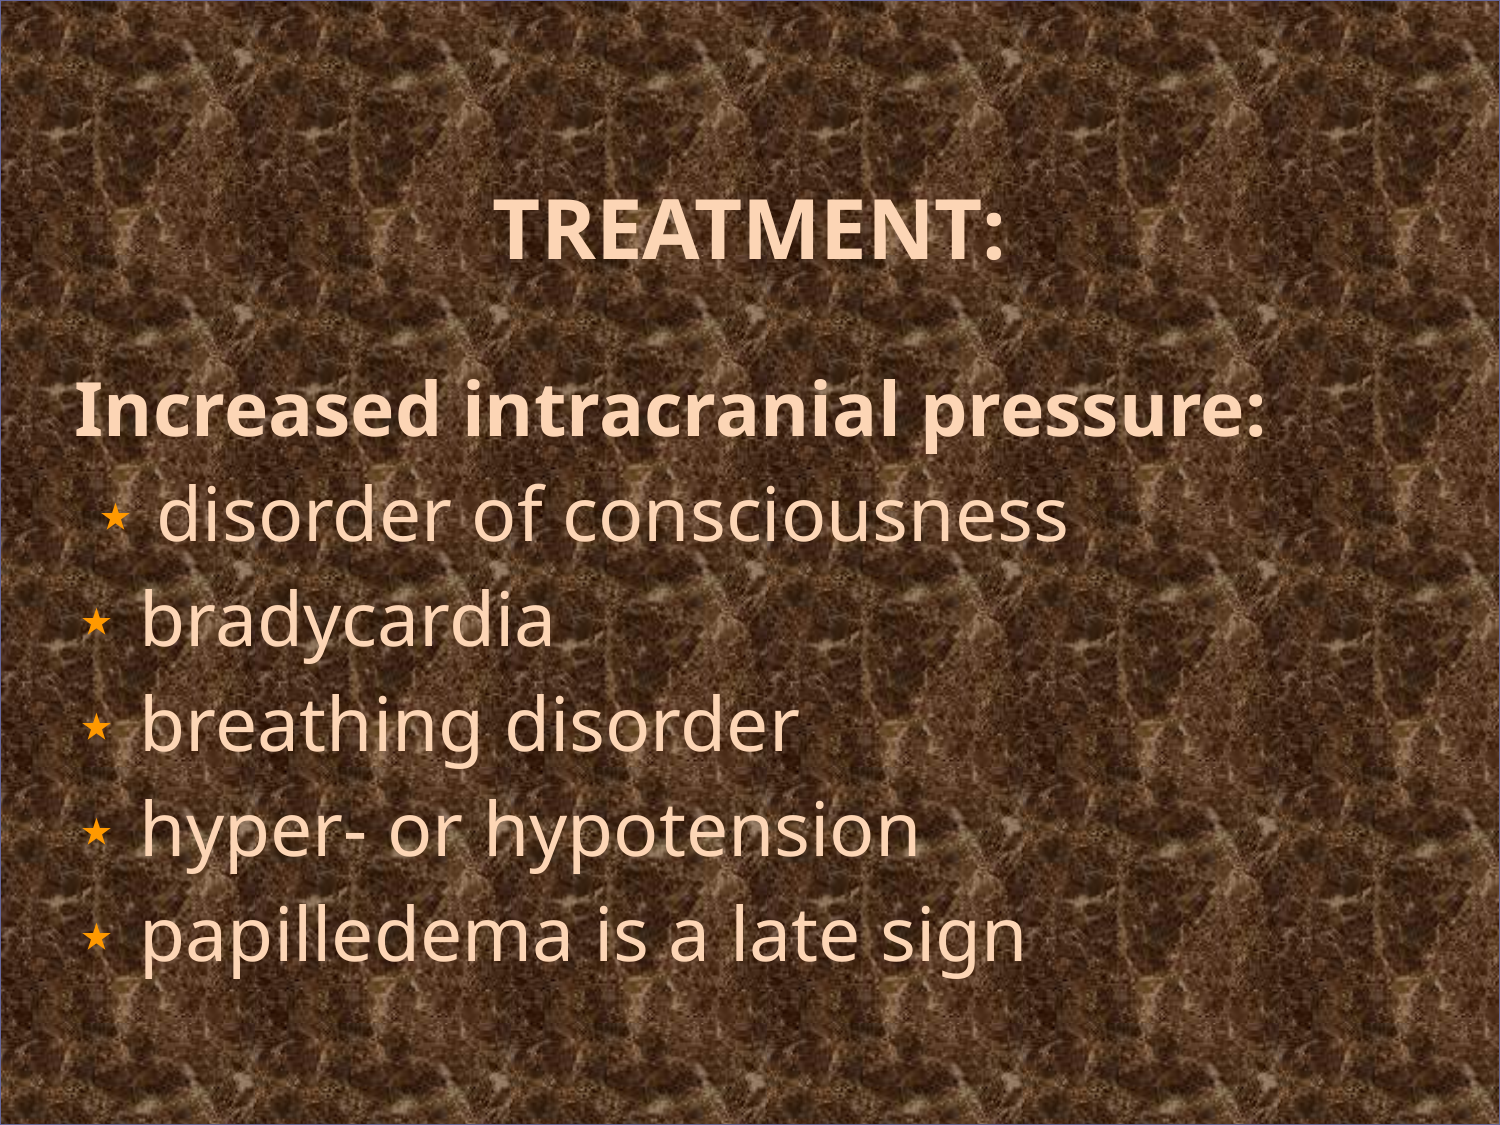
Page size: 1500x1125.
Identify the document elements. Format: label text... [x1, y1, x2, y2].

text_box TREATMENT: Increased intracranial pressure: ⋆ disorder of consciousness ⋆ bradycardia ⋆ breathing disorder ⋆ hyper- or hypotension ⋆ papilledema is a late sign [0, 0, 1500, 1125]
